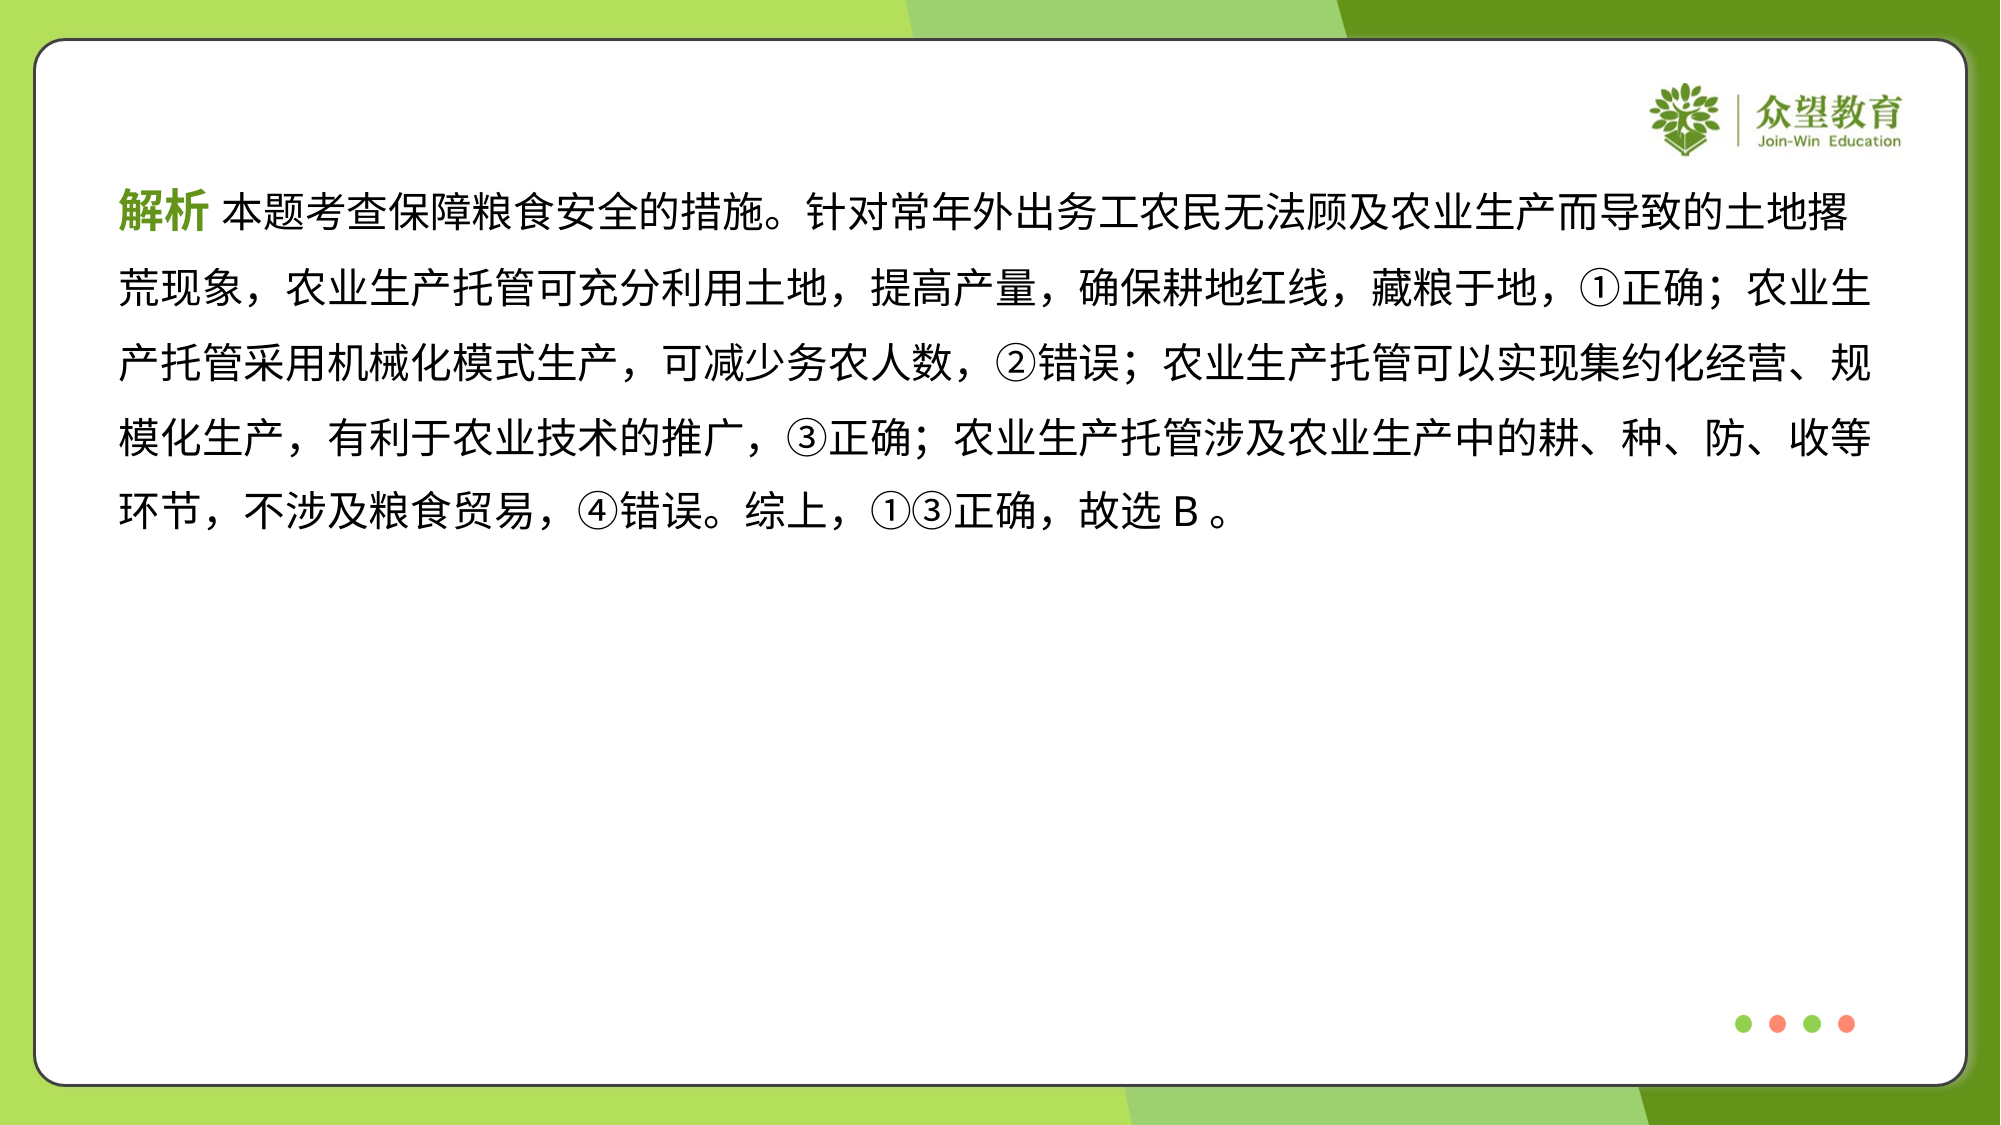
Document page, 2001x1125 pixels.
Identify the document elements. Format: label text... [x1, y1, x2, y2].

text_box 解析 本题考查保障粮食安全的措施。针对常年外出务工农民无法顾及农业生产而导致的土地撂 荒现象，农业生产托管可充分利用土地，提高产量，确保耕地红线，藏粮于地，①正确；农业生 产托管采用机械化模式生产，可减少务农人数，②错误；农业生产托管可以实现集约化经营、规 模化生产，有利于农业技术的推广，③正确；农业生产托管涉及农业生产中的耕、种、防、收等 环节，不涉及粮食贸易，④错误。综上，①③正确，故选B。 [118, 159, 1883, 527]
picture [0, 0, 2000, 1125]
